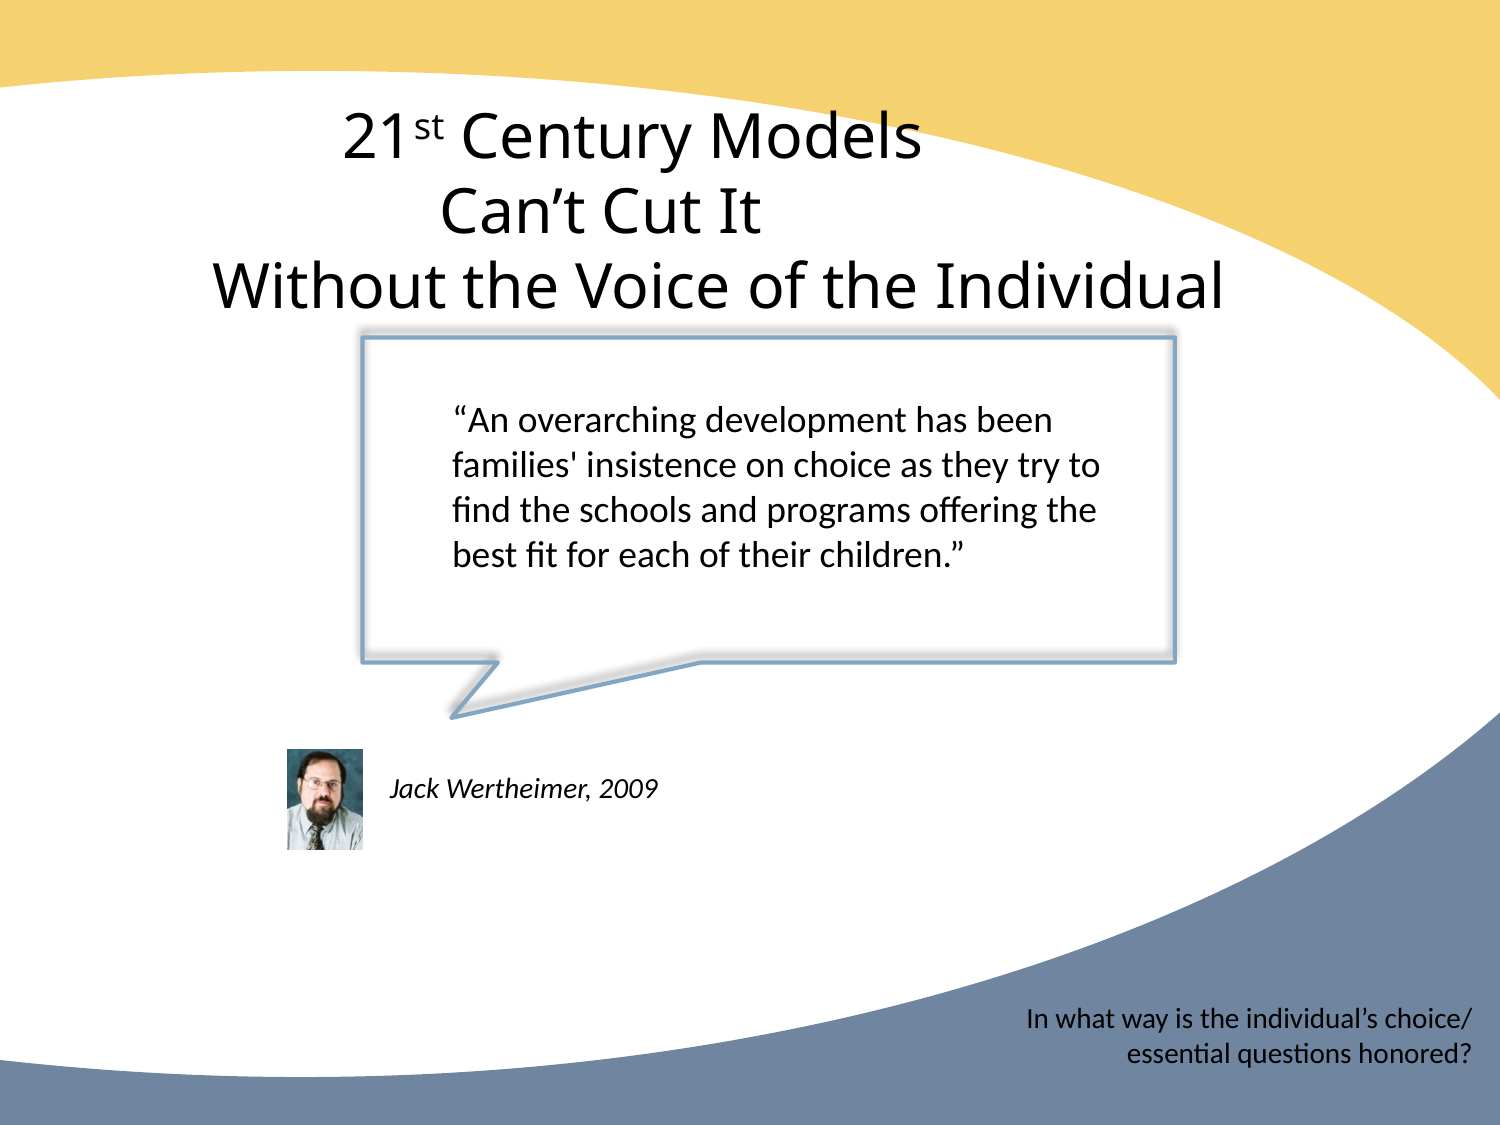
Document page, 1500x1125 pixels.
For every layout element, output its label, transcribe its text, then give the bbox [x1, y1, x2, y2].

text_box Jack Wertheimer, 2009 [374, 762, 688, 813]
picture [287, 749, 363, 851]
text_box [0, 712, 1500, 1125]
text_box In what way is the individual’s choice/ essential questions honored? [774, 991, 1488, 1077]
text_box [360, 335, 1177, 720]
text_box 21st Century Models Can’t Cut It Without the Voice of the Individual [35, 88, 1259, 328]
text_box [0, 0, 1500, 400]
text_box “An overarching development has been families' insistence on choice as they try to find the schools and programs offering the best fit for each of their children.” [437, 387, 1125, 583]
